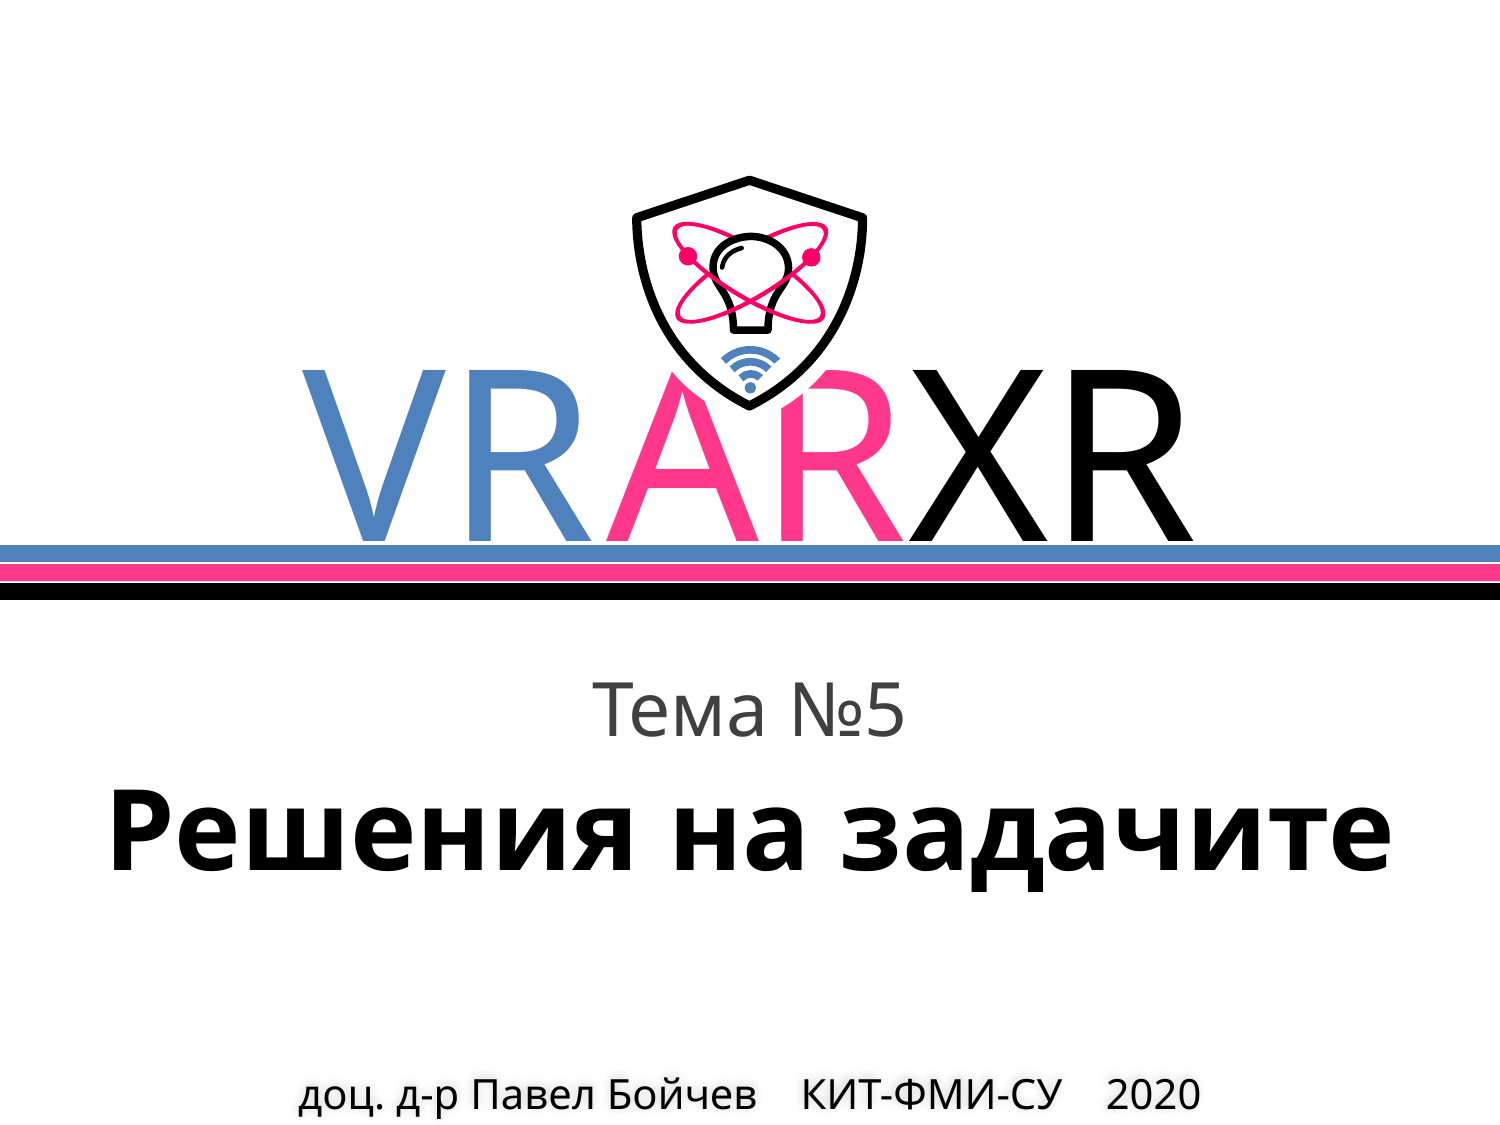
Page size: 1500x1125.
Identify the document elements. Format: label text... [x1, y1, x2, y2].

title доц. д-р Павел Бойчев КИТ-ФМИ-СУ 2020 [0, 1027, 1500, 1125]
list Решения на задачите [0, 763, 1500, 888]
list Тема №5 [0, 650, 1500, 763]
